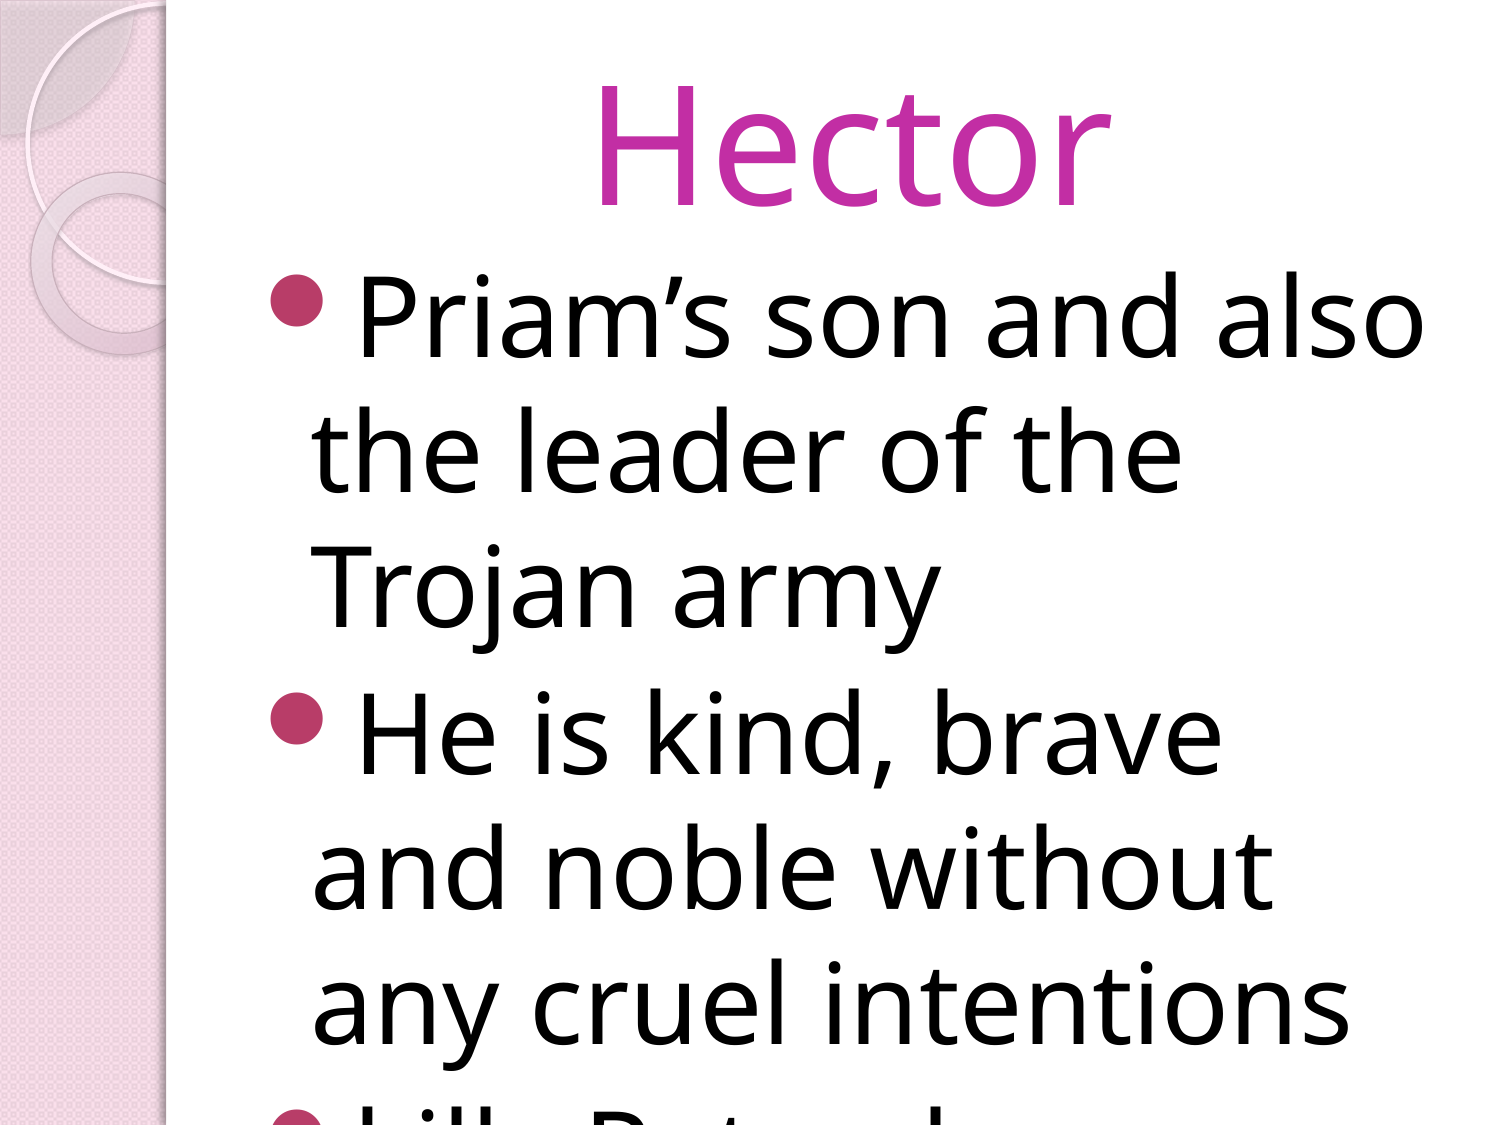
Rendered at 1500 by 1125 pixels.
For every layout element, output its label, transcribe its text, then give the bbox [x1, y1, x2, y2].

title Hector [235, 45, 1466, 233]
list Priam’s son and also the leader of the Trojan army He is kind, brave and noble without any cruel intentions kills Patroclus [235, 237, 1466, 1025]
